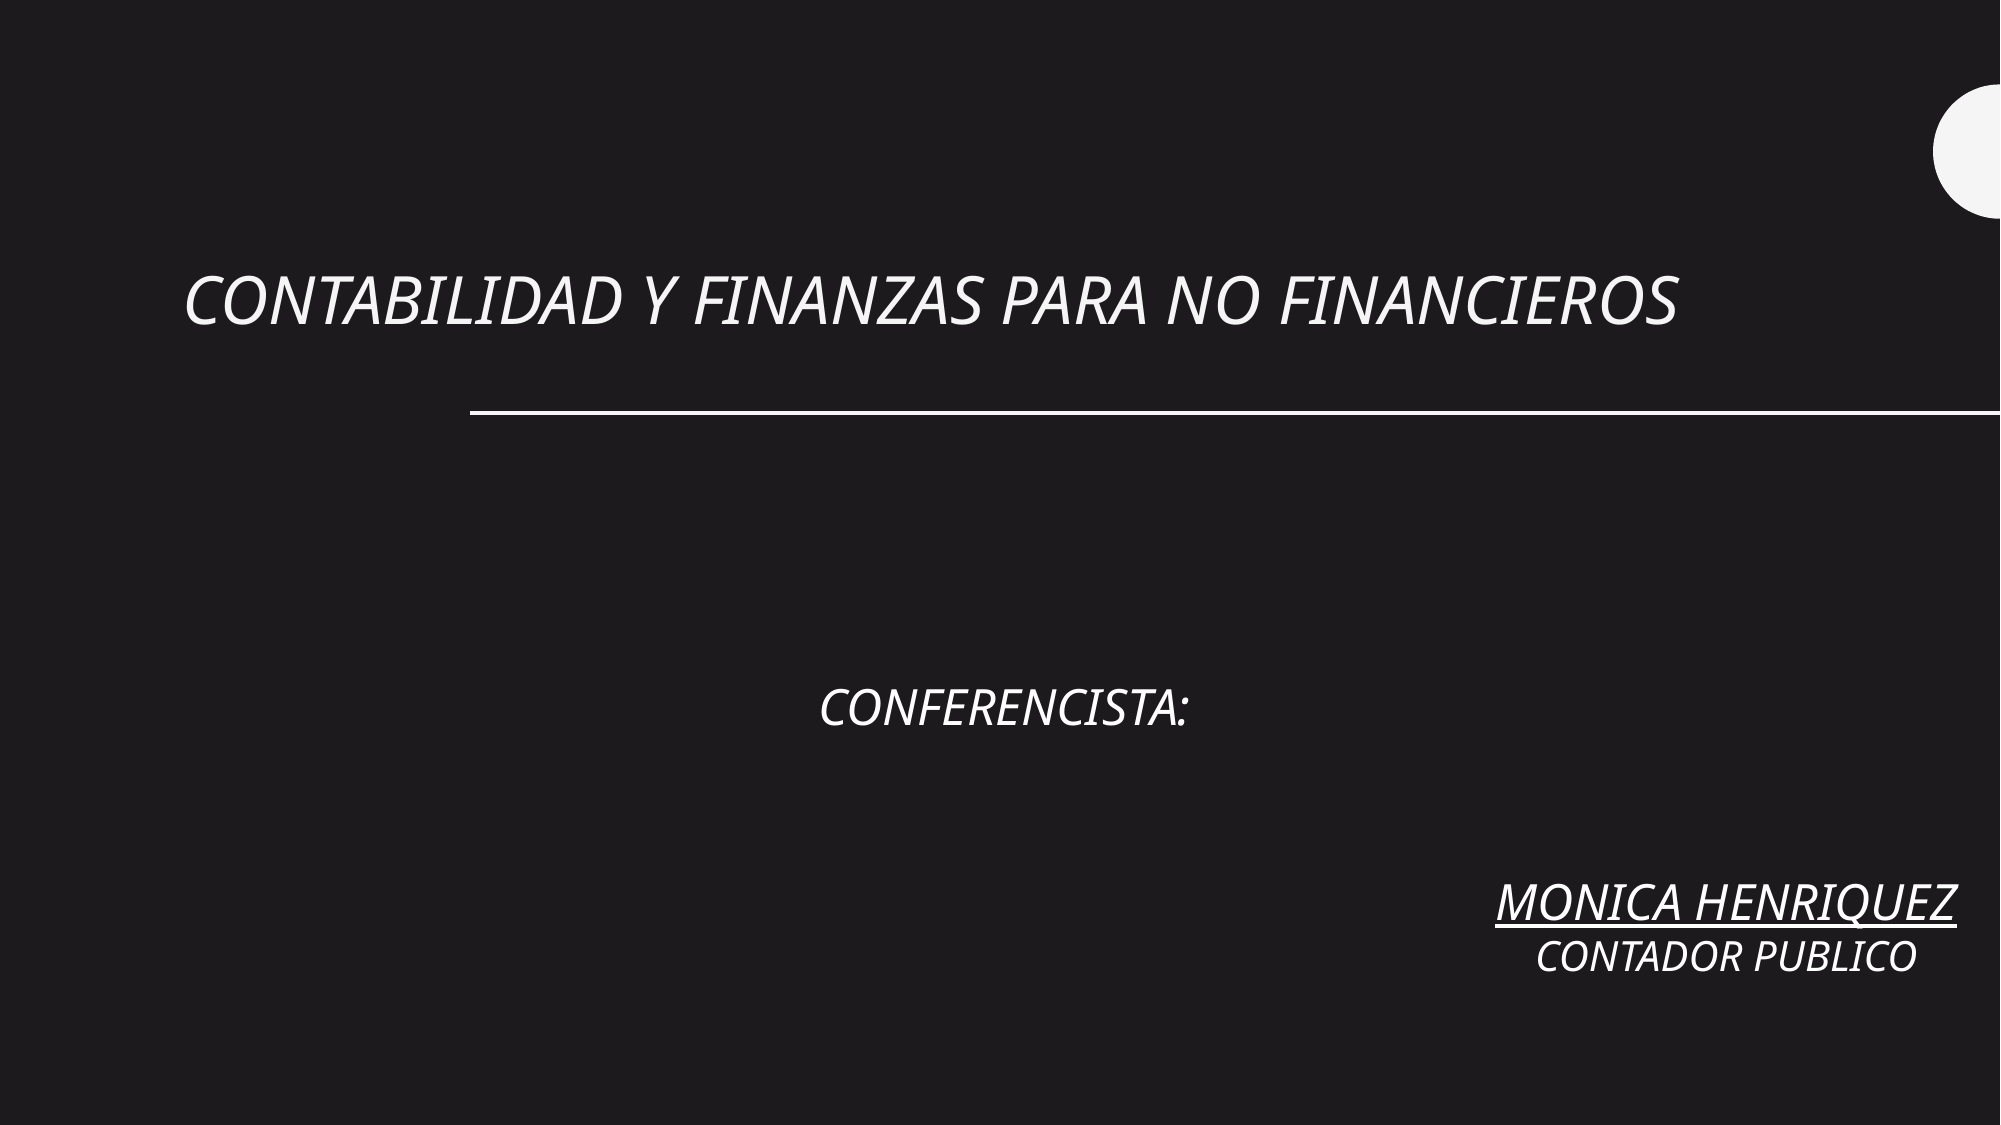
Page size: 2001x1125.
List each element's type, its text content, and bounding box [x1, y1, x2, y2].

text_box [1933, 84, 2000, 219]
subtitle CONTABILIDAD Y FINANZAS PARA NO FINANCIEROS [167, 152, 1976, 346]
text_box [0, 0, 2000, 1125]
text_box CONFERENCISTA: MONICA HENRIQUEZ CONTADOR PUBLICO [803, 562, 1972, 988]
